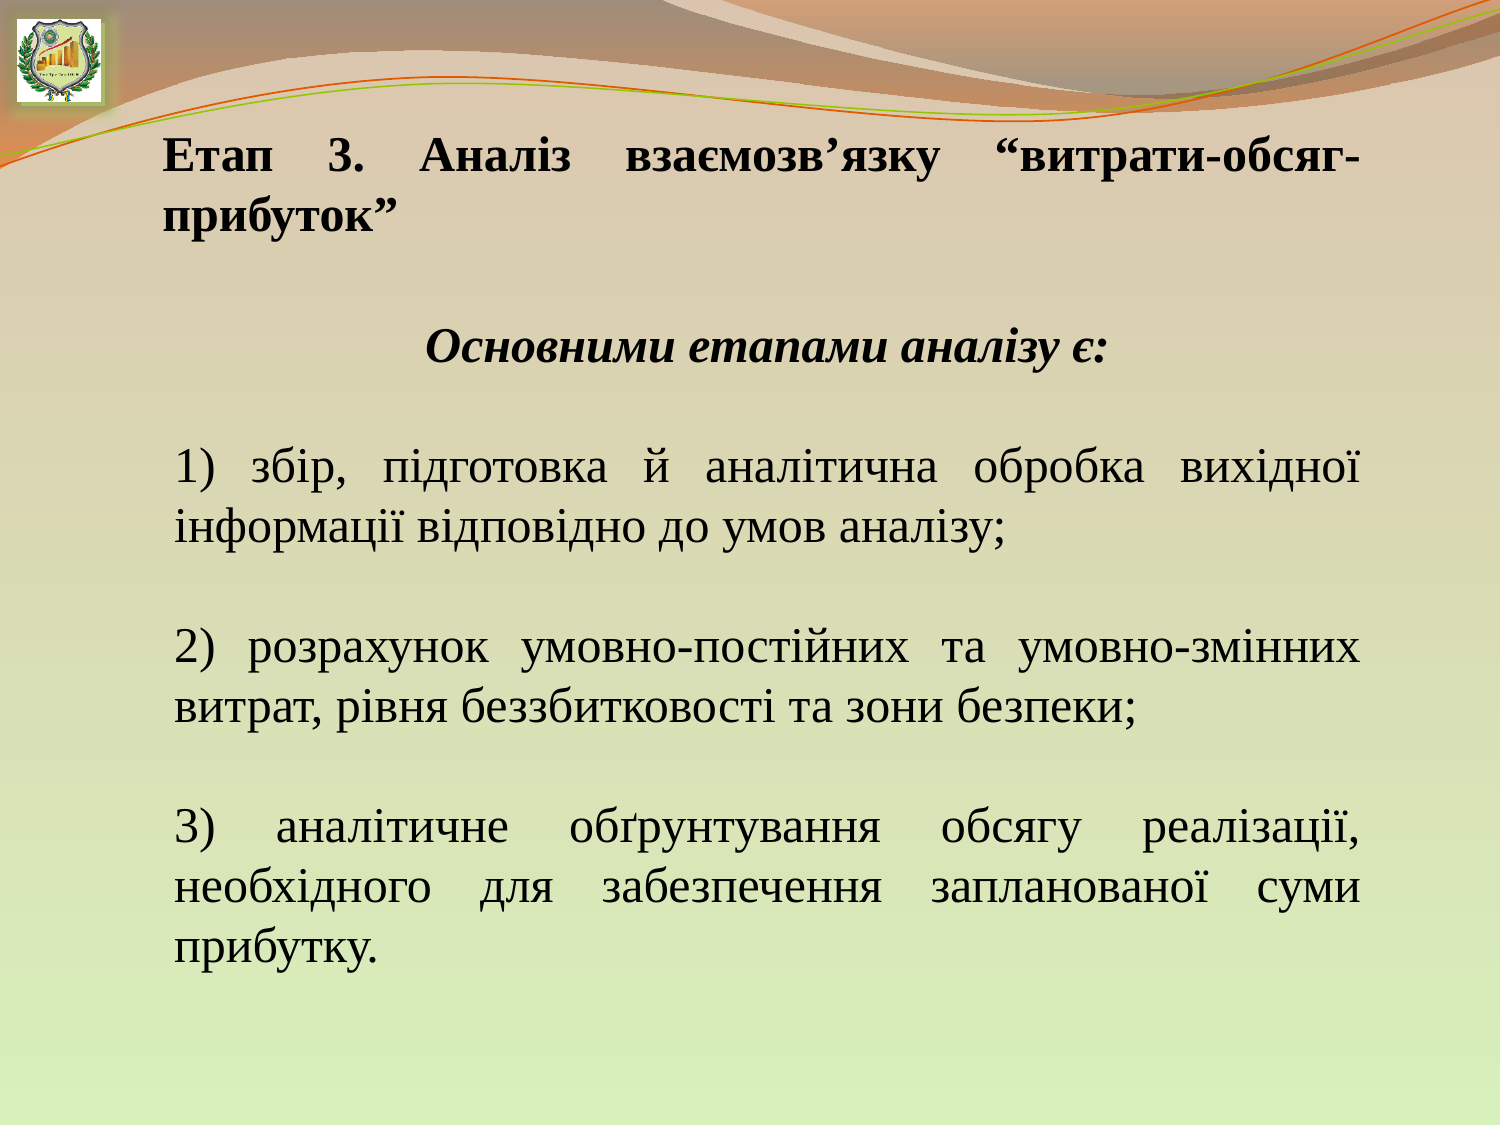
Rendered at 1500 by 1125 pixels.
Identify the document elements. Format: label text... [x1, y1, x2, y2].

text_box Основними етапами аналізу є: 1) збір, підготовка й аналітична обробка вихідної інформації відповідно до умов аналізу; 2) розрахунок умовно-постійних та умовно-змінних витрат, рівня беззбитковості та зони безпеки; 3) аналітичне обґрунтування обсягу реалізації, необхідного для забезпечення запланованої суми прибутку. [159, 304, 1376, 980]
text_box Етап 3. Аналіз взаємозв’язку “витрати-обсяг-прибуток” [147, 113, 1376, 249]
picture [17, 18, 101, 102]
